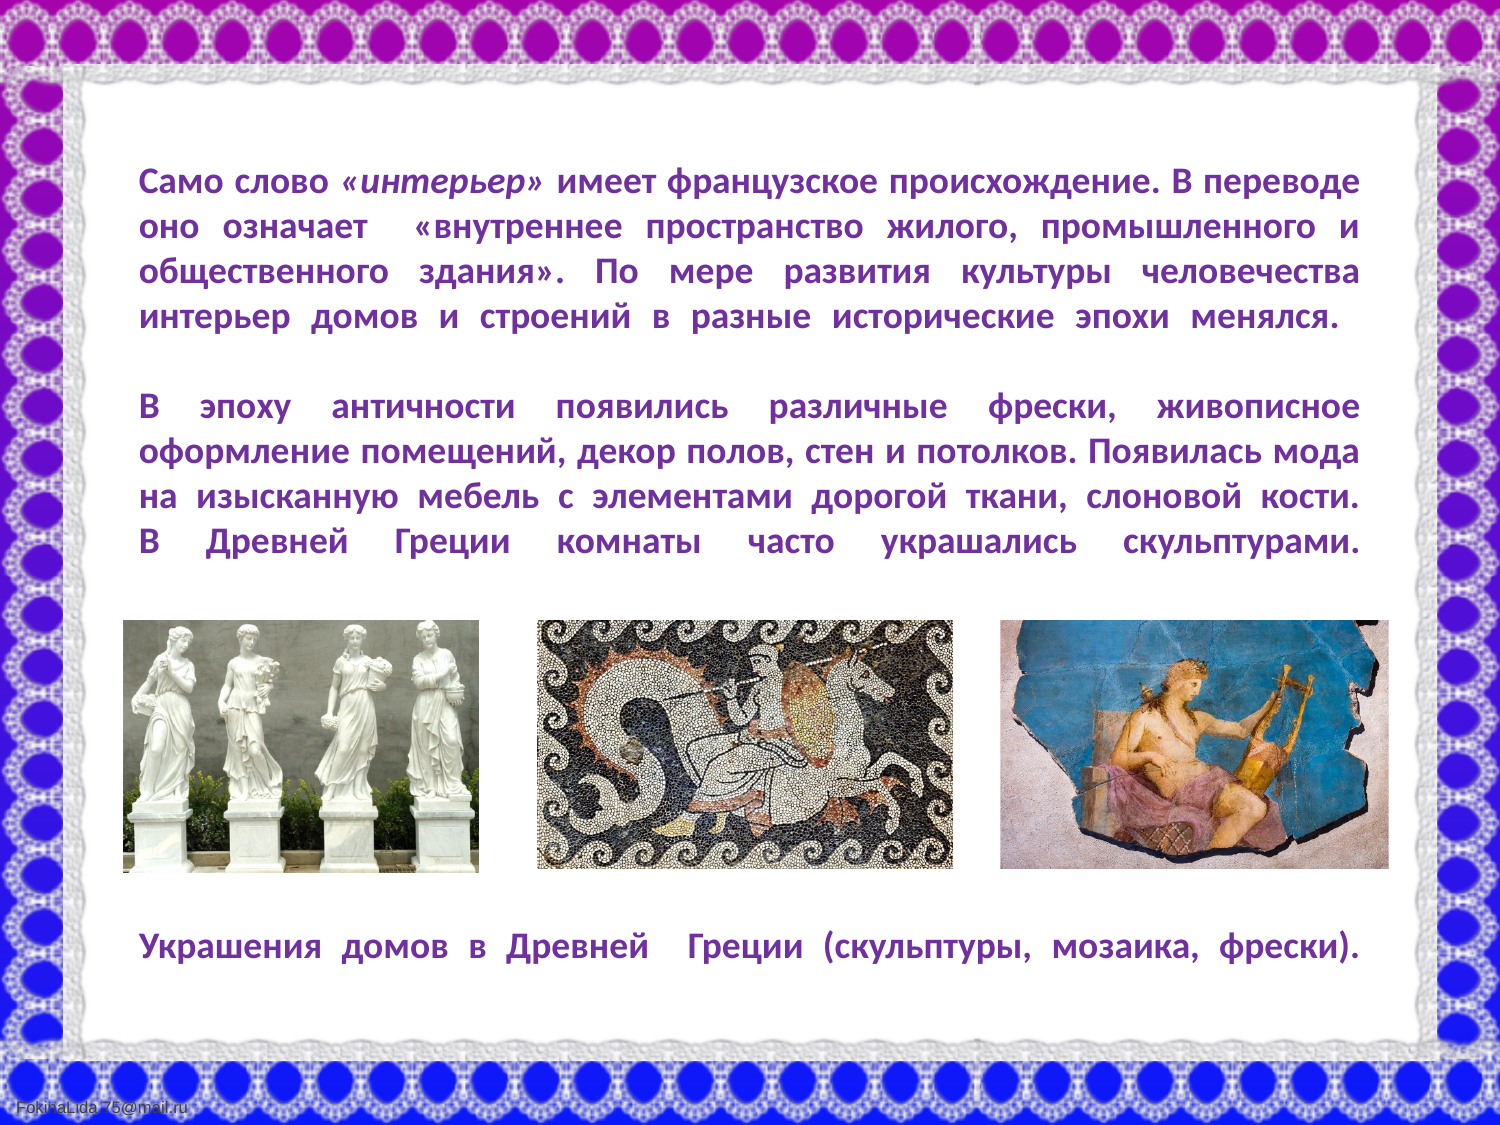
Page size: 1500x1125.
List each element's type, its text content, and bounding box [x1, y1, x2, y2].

title Само слово «интерьер» имеет французское происхождение. В переводе оно означает «внутреннее пространство жилого, промышленного и общественного здания». По мере развития культуры человечества интерьер домов и строений в разные исторические эпохи менялся. В эпоху античности появились различные фрески, живописное оформление помещений, декор полов, стен и потолков. Появилась мода на изысканную мебель с элементами дорогой ткани, слоновой кости. В Древней Греции комнаты часто украшались скульптурами. Украшения домов в Древней Греции (скульптуры, мозаика, фрески). [123, 149, 1376, 575]
picture [0, 0, 1500, 1125]
